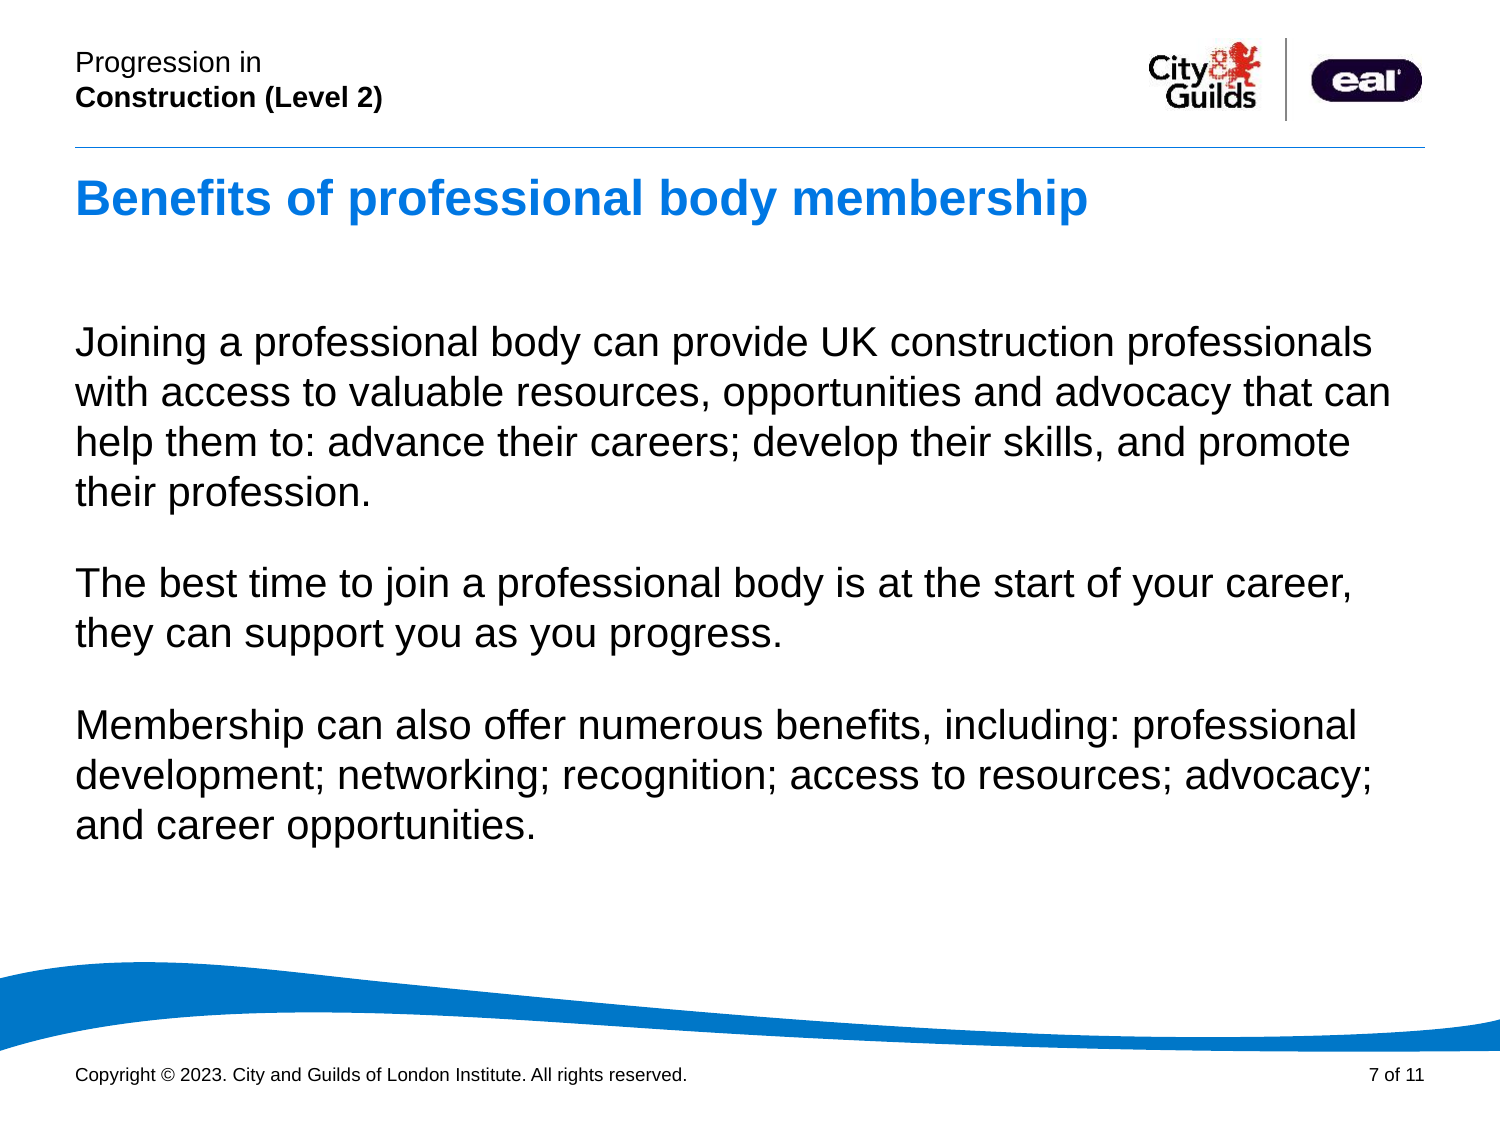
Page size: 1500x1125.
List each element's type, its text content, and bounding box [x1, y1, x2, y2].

title Benefits of professional body membership [74, 165, 1426, 229]
list Joining a professional body can provide UK construction professionals with access to valuable resources, opportunities and advocacy that can help them to: advance their careers; develop their skills, and promote their profession. The best time to join a professional body is at the start of your career, they can support you as you progress. Membership can also offer numerous benefits, including: professional development; networking; recognition; access to resources; advocacy; and career opportunities. [74, 314, 1426, 941]
picture [1149, 38, 1422, 121]
